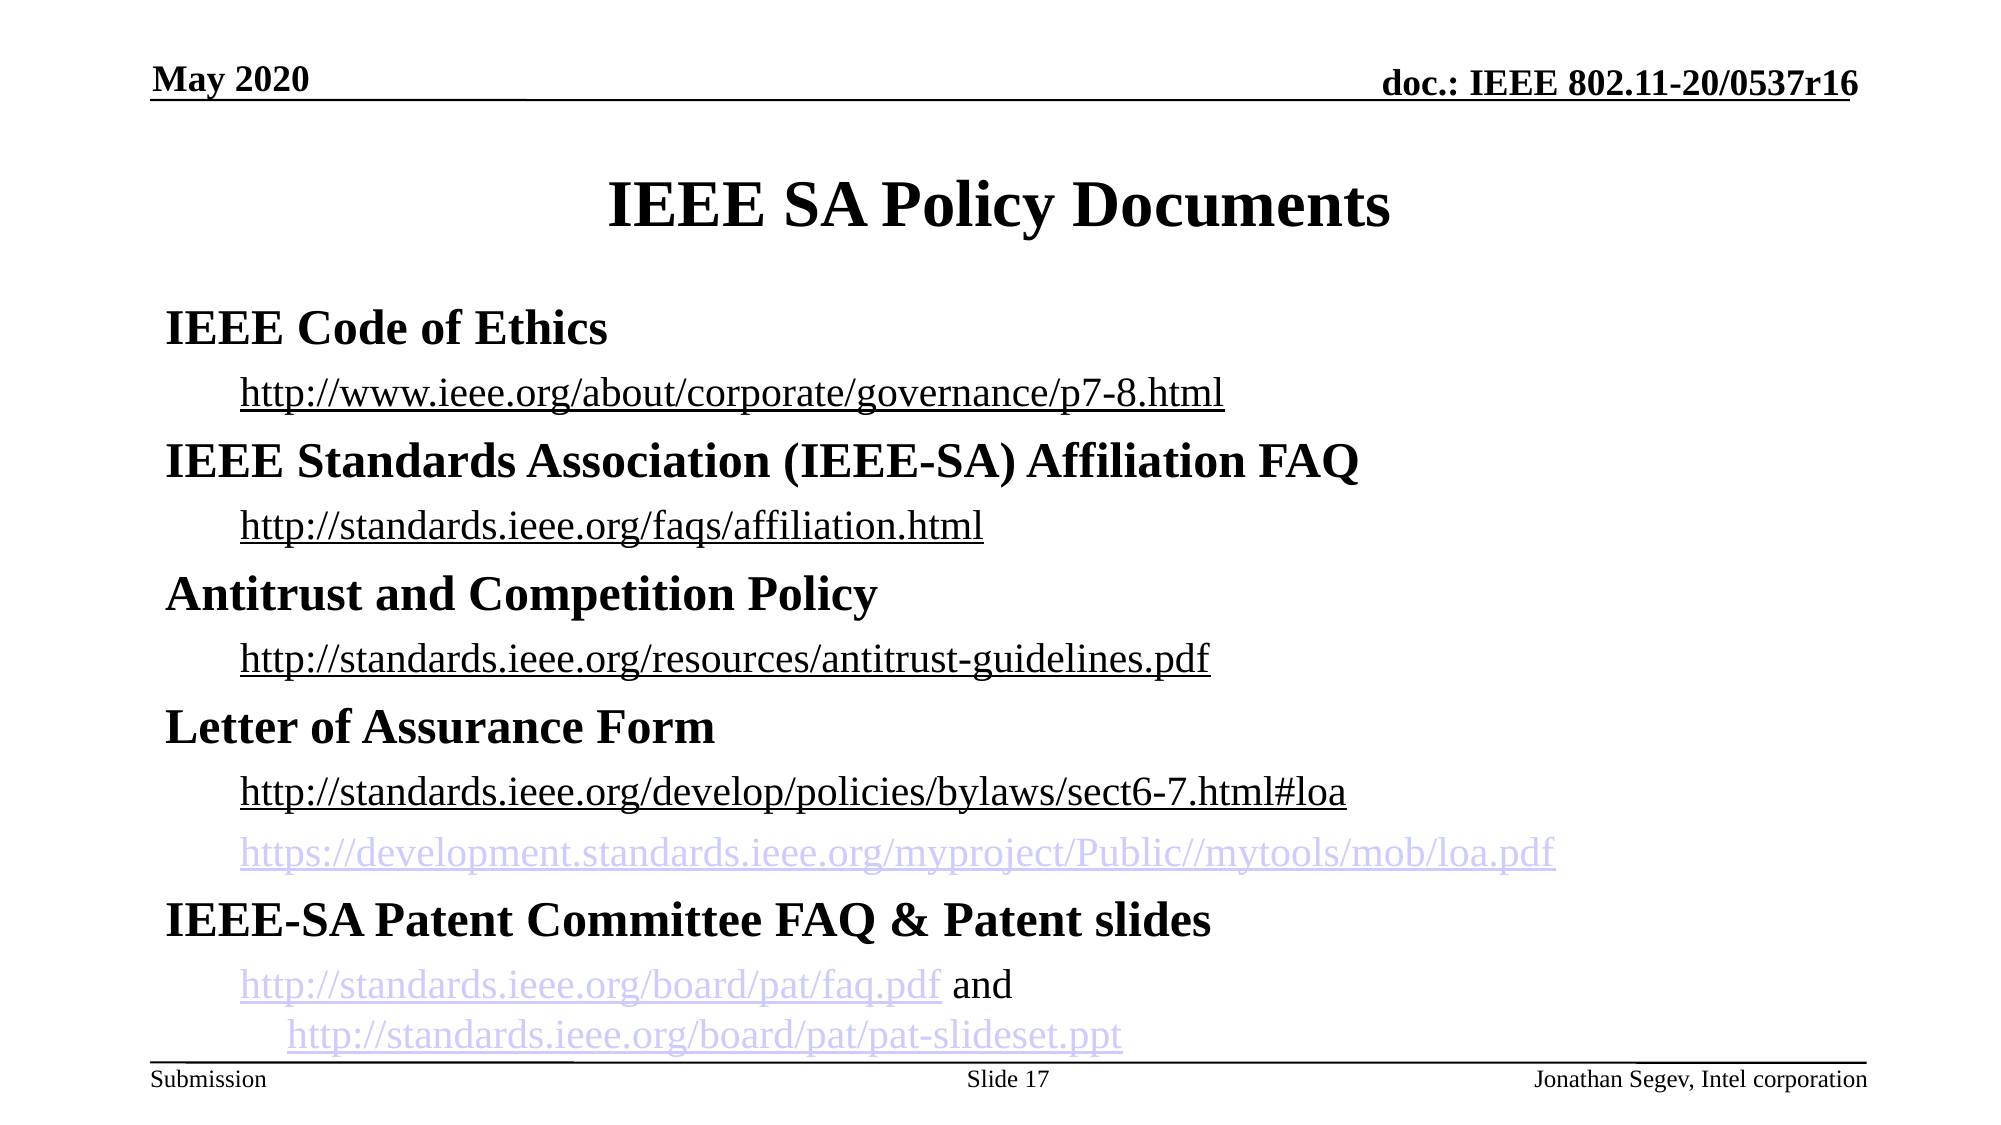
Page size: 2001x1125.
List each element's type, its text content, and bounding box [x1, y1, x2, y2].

footer Jonathan Segev, Intel corporation [1171, 1061, 1869, 1093]
title IEEE SA Policy Documents [149, 112, 1850, 286]
slide_number Slide 17 [950, 1061, 1067, 1123]
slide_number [152, 54, 563, 100]
list IEEE Code of Ethics http://www.ieee.org/about/corporate/governance/p7-8.html IEEE Standards Association (IEEE-SA) Affiliation FAQ http://standards.ieee.org/faqs/affiliation.html Antitrust and Competition Policy http://standards.ieee.org/resources/antitrust-guidelines.pdf Letter of Assurance Form http://standards.ieee.org/develop/policies/bylaws/sect6-7.html#loa https://development.standards.ieee.org/myproject/Public//mytools/mob/loa.pdf IEEE-SA Patent Committee FAQ & Patent slides http://standards.ieee.org/board/pat/faq.pdf and http://standards.ieee.org/board/pat/pat-slideset.ppt [149, 286, 1850, 1000]
